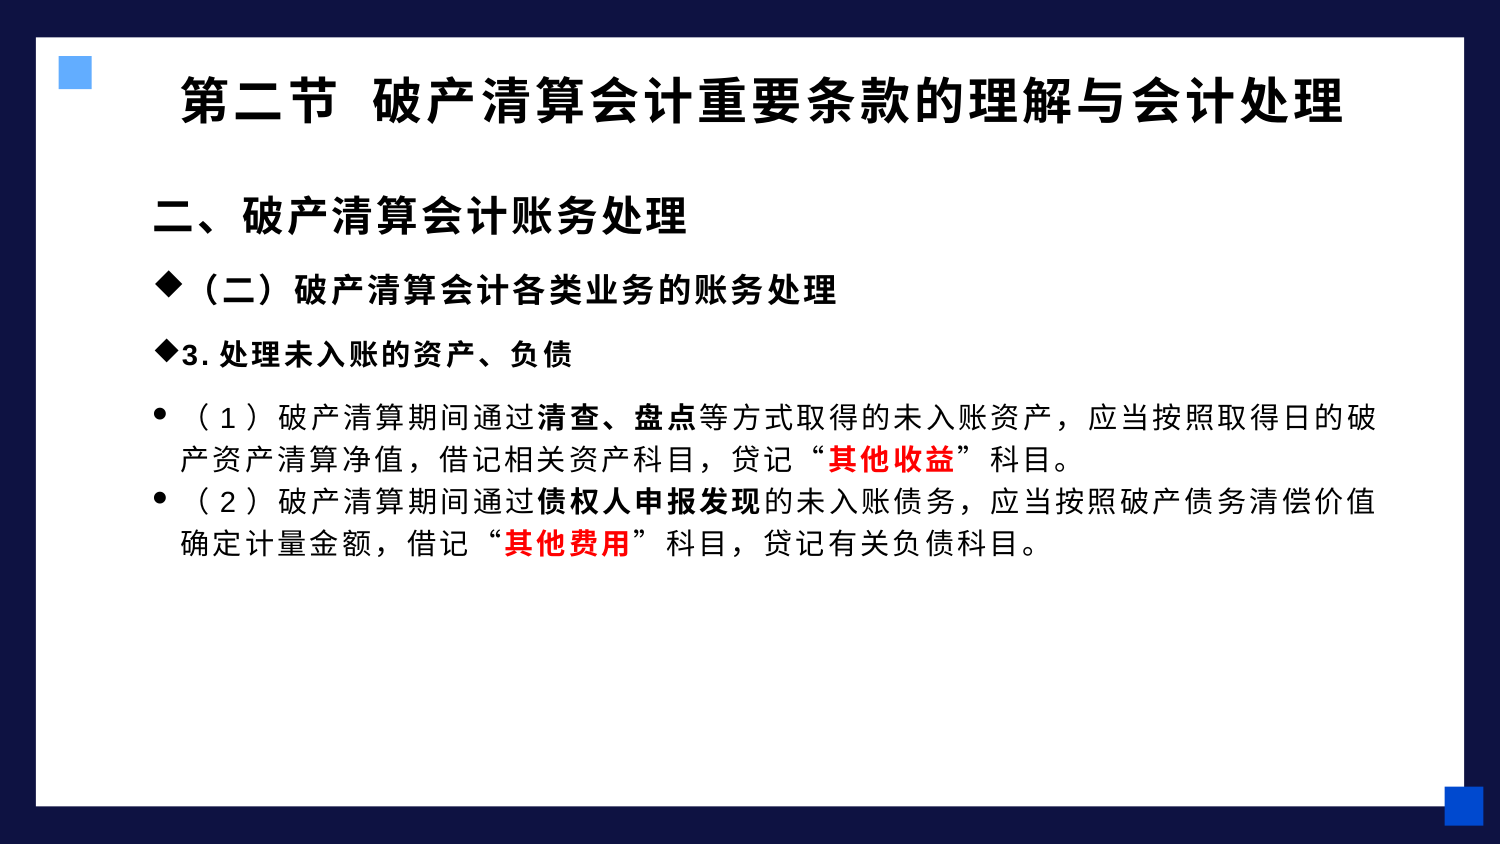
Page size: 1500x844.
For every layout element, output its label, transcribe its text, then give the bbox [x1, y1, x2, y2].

list 二、破产清算会计账务处理 （二）破产清算会计各类业务的账务处理 3.处理未入账的资产、负债 （1）破产清算期间通过清查、盘点等方式取得的未入账资产，应当按照取得日的破产资产清算净值，借记相关资产科目，贷记“其他收益”科目。 （2）破产清算期间通过债权人申报发现的未入账债务，应当按照破产债务清偿价值确定计量金额，借记“其他费用”科目，贷记有关负债科目。 [135, 180, 1412, 604]
title 第二节 破产清算会计重要条款的理解与会计处理 [141, 48, 1379, 138]
